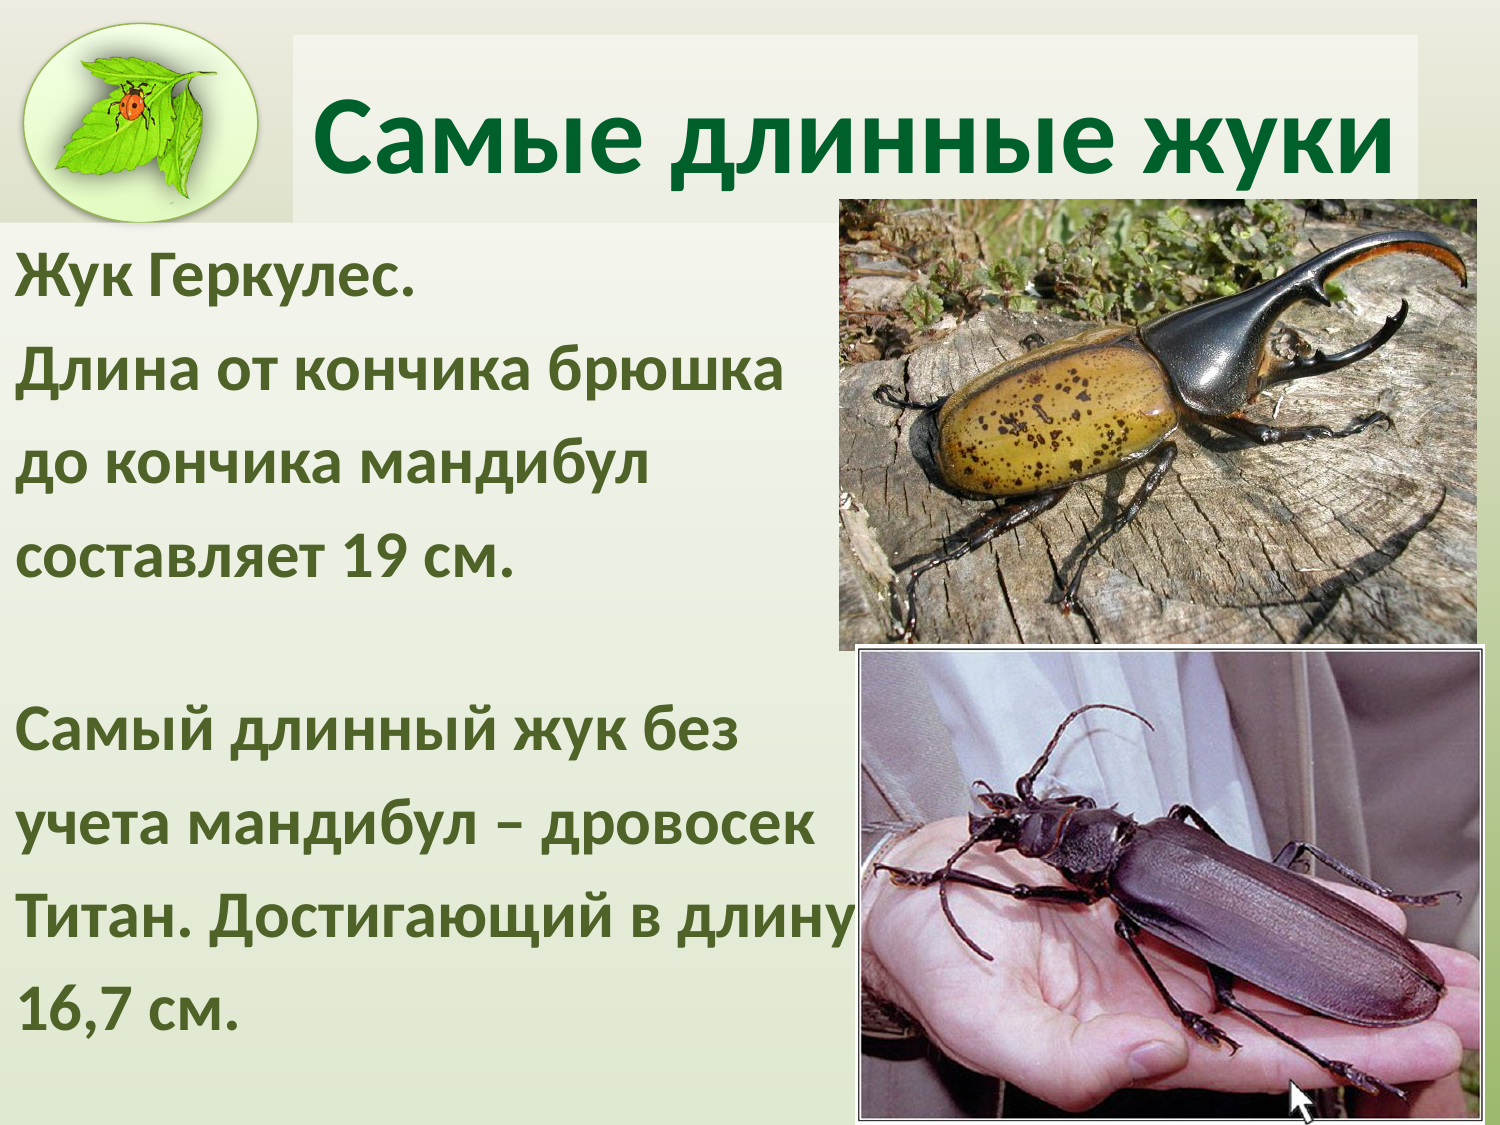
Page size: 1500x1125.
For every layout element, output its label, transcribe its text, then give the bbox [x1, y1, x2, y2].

title Самые длинные жуки [292, 35, 1418, 222]
picture [46, 35, 227, 211]
picture [839, 198, 1485, 1125]
list Жук Геркулес. Длина от кончика брюшка до кончика мандибул составляет 19 см. Самый длинный жук без учета мандибул – дровосек Титан. Достигающий в длину 16,7 см. [0, 222, 850, 1125]
